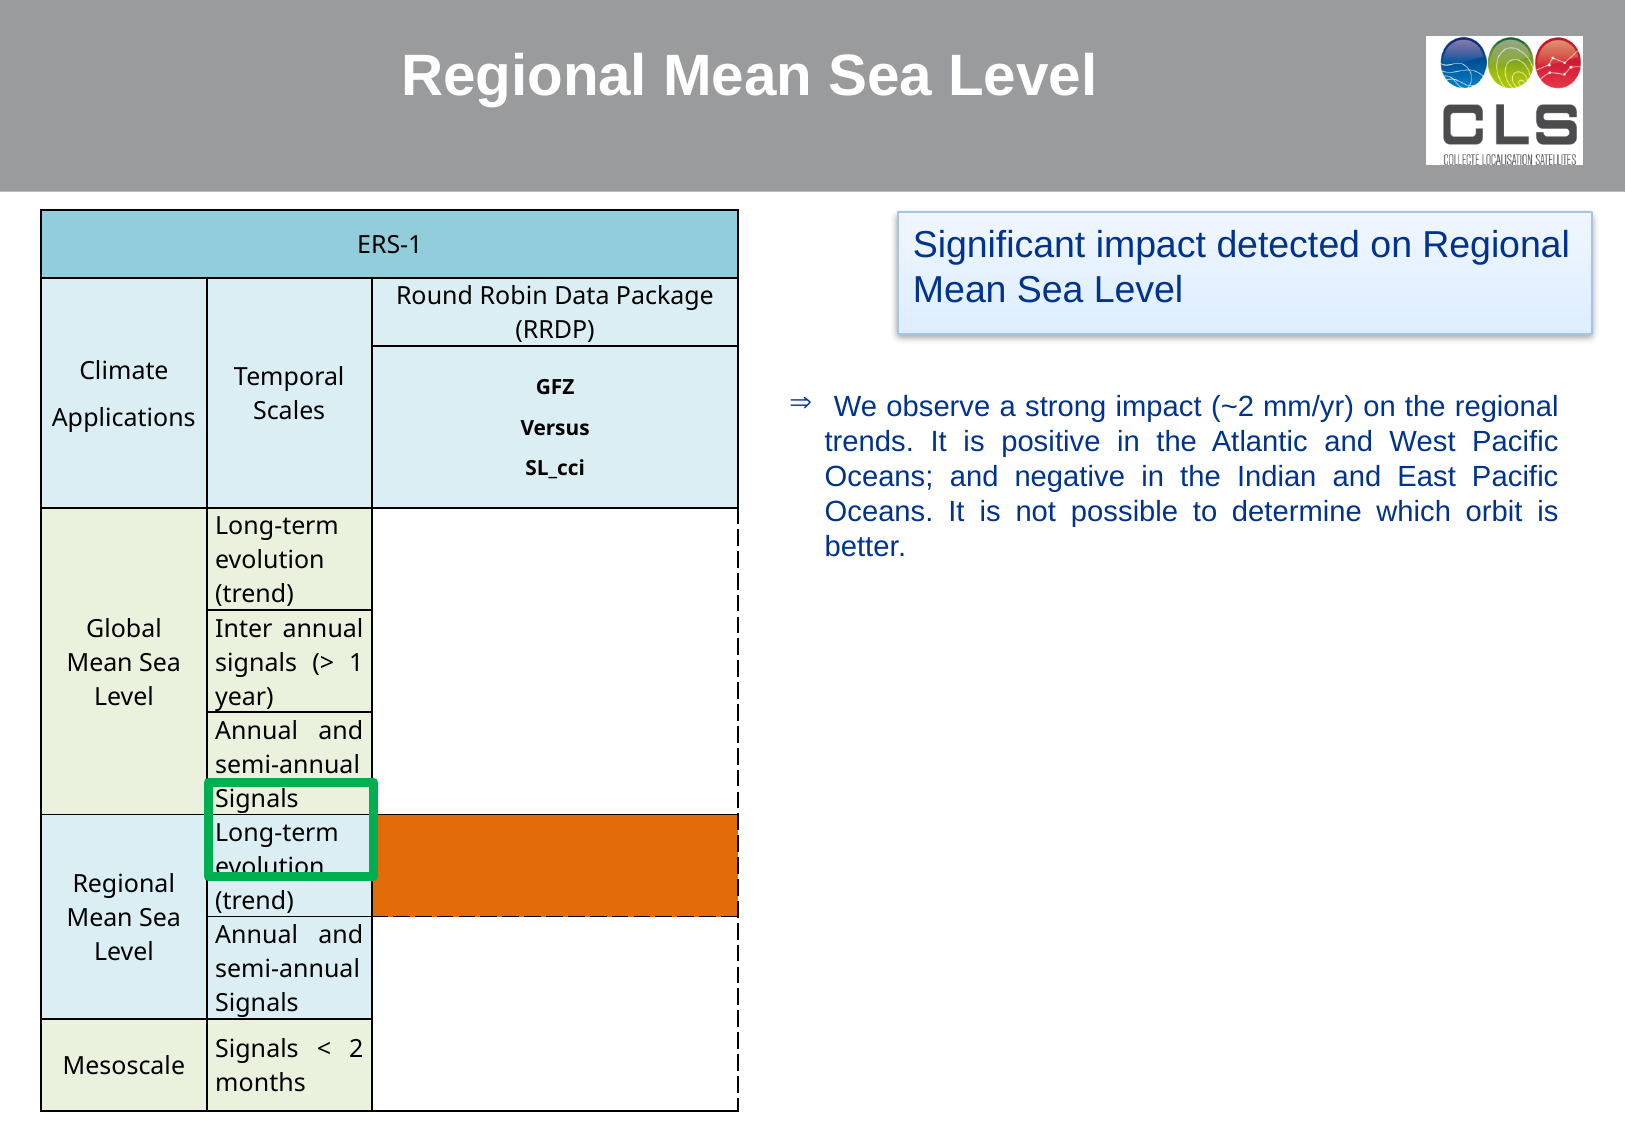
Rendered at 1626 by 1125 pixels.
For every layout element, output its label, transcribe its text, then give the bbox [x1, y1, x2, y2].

picture [1426, 36, 1583, 165]
table_cell Temporal Scales [208, 279, 371, 507]
table_cell Mesoscale [42, 1020, 206, 1110]
table_cell [373, 815, 738, 917]
table_cell Long-term evolution (trend) [208, 509, 371, 609]
table_header ERS-1 [42, 211, 737, 277]
text_box Regional Mean Sea Level [386, 40, 1162, 119]
table_cell Regional Mean Sea Level [42, 815, 206, 1018]
table_cell Signals < 2 months [208, 1020, 371, 1110]
table_cell Climate Applications [42, 279, 206, 507]
text_box [206, 780, 376, 879]
text_box Significant impact detected on Regional Mean Sea Level [897, 211, 1593, 335]
table_cell Round Robin Data Package (RRDP) [373, 279, 737, 345]
table_cell Annual and semi-annual Signals [208, 713, 371, 780]
table_cell [373, 917, 738, 1110]
table_cell Inter annual signals (> 1 year) [208, 611, 371, 711]
table_cell GFZ Versus SL_cci [373, 347, 737, 507]
text_box We observe a strong impact (~2 mm/yr) on the regional trends. It is positive in the Atlantic and West Pacific Oceans; and negative in the Indian and East Pacific Oceans. It is not possible to determine which orbit is better. [774, 379, 1575, 605]
table_cell [373, 509, 738, 814]
table_cell Long-term evolution (trend) [208, 879, 371, 916]
table_cell Annual and semi-annual Signals [208, 917, 371, 1018]
table_cell Global Mean Sea Level [42, 509, 206, 814]
